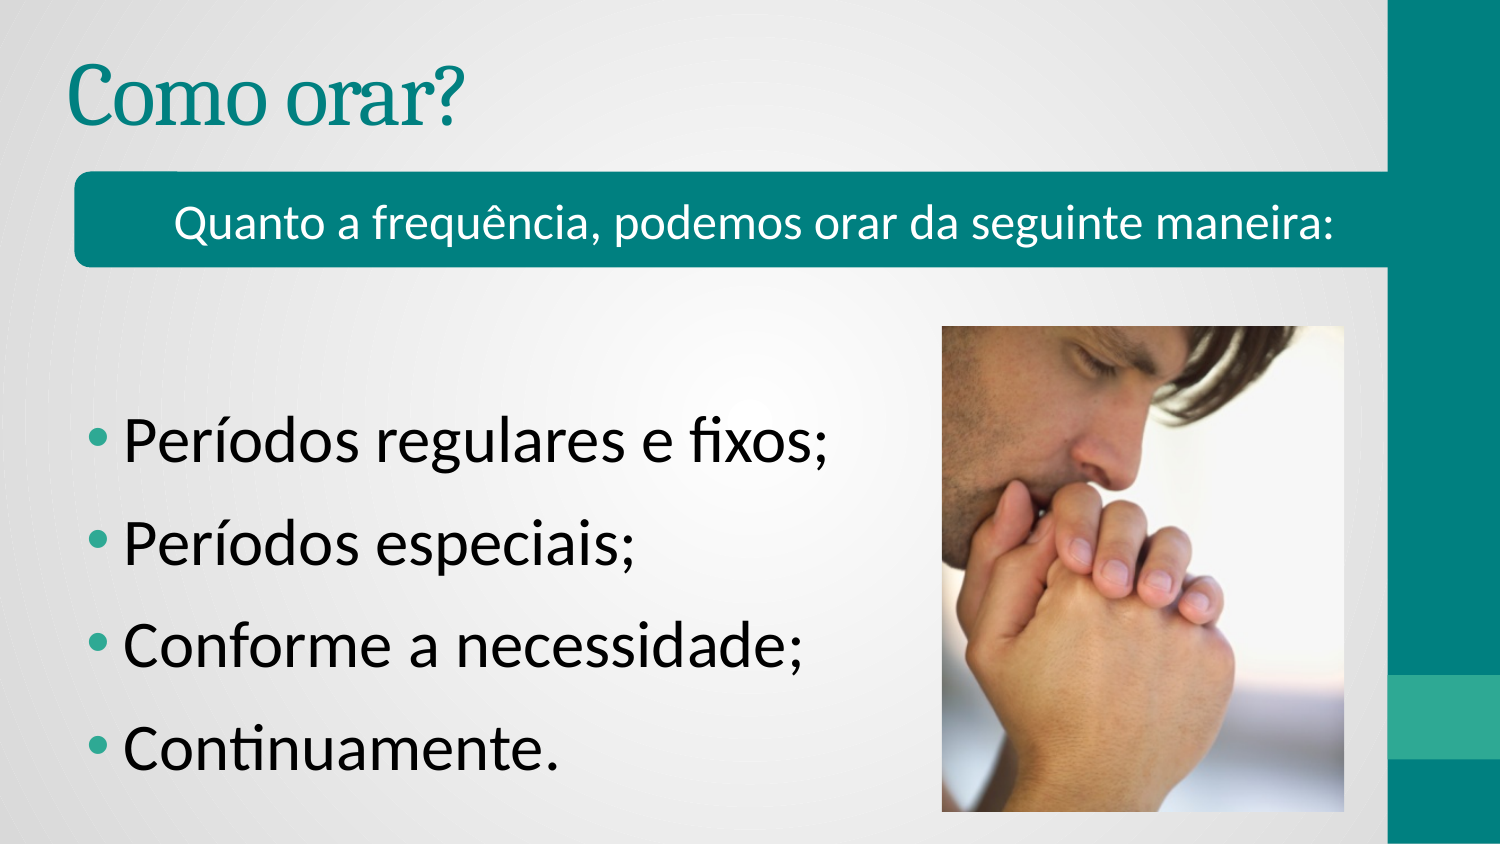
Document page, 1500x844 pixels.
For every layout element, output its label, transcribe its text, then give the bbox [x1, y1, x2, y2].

title Como orar? [59, 27, 1439, 151]
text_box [74, 171, 1436, 268]
picture [941, 325, 1345, 812]
list Períodos regulares e fixos; Períodos especiais; Conforme a necessidade; Continuamente. [59, 360, 867, 812]
